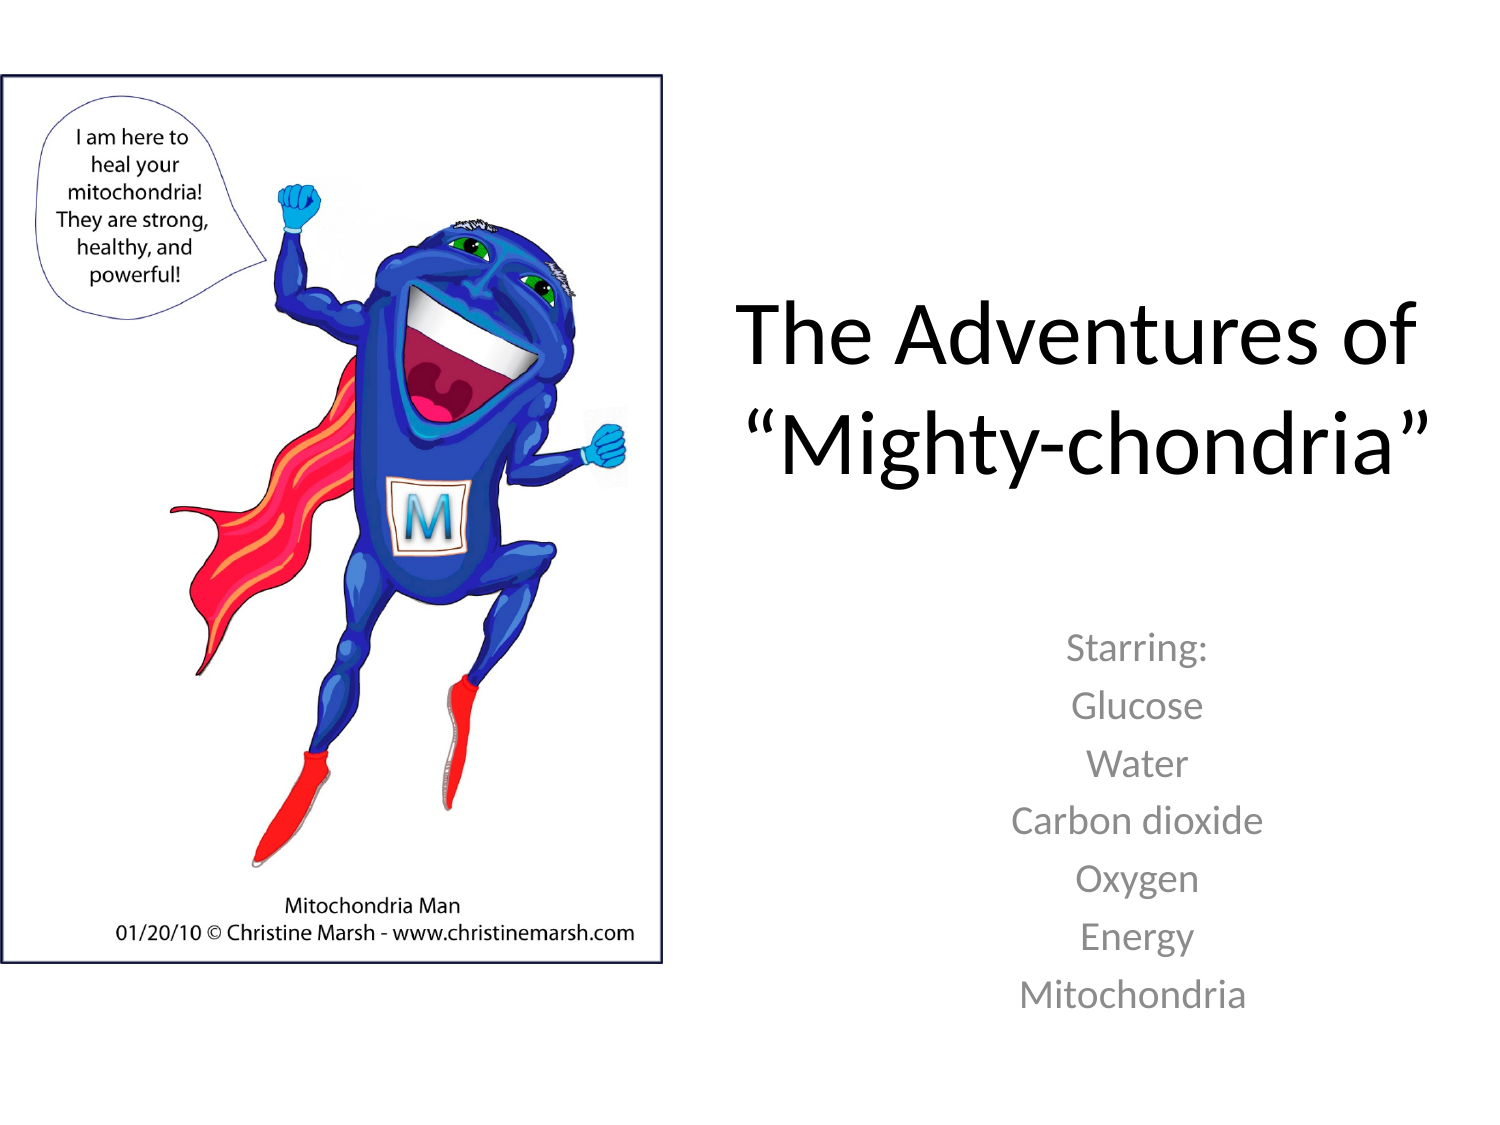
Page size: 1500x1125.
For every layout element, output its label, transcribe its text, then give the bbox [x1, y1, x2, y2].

title The Adventures of “Mighty-chondria” [666, 262, 1500, 504]
subtitle Starring: Glucose Water Carbon dioxide Oxygen Energy Mitochondria [562, 612, 1500, 1025]
picture [0, 74, 663, 965]
